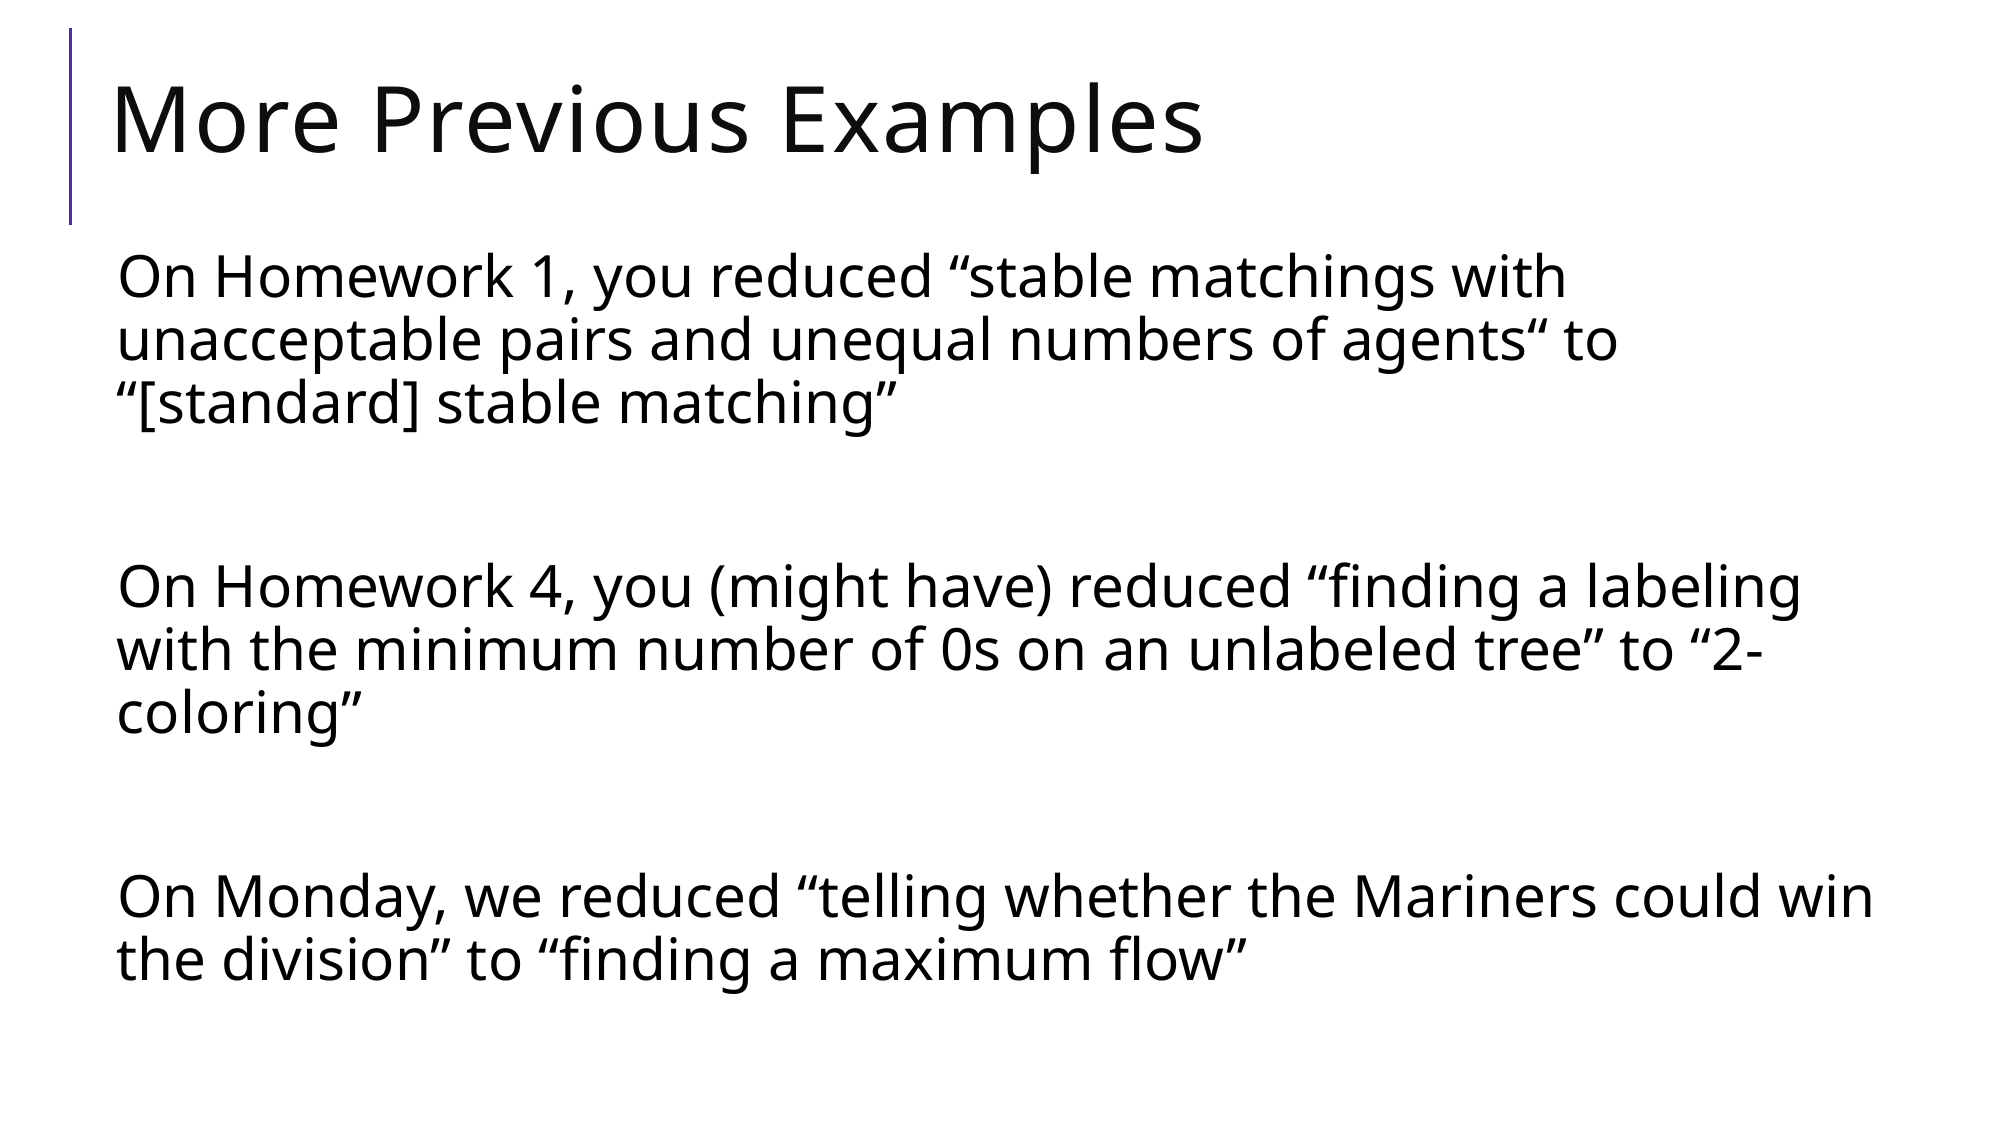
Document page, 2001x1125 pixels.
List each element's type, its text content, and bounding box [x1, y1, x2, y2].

title More Previous Examples [94, 43, 1930, 210]
list On Homework 1, you reduced “stable matchings with unacceptable pairs and unequal numbers of agents“ to “[standard] stable matching” On Homework 4, you (might have) reduced “finding a labeling with the minimum number of 0s on an unlabeled tree” to “2-coloring” On Monday, we reduced “telling whether the Mariners could win the division” to “finding a maximum flow” [94, 240, 1930, 1035]
